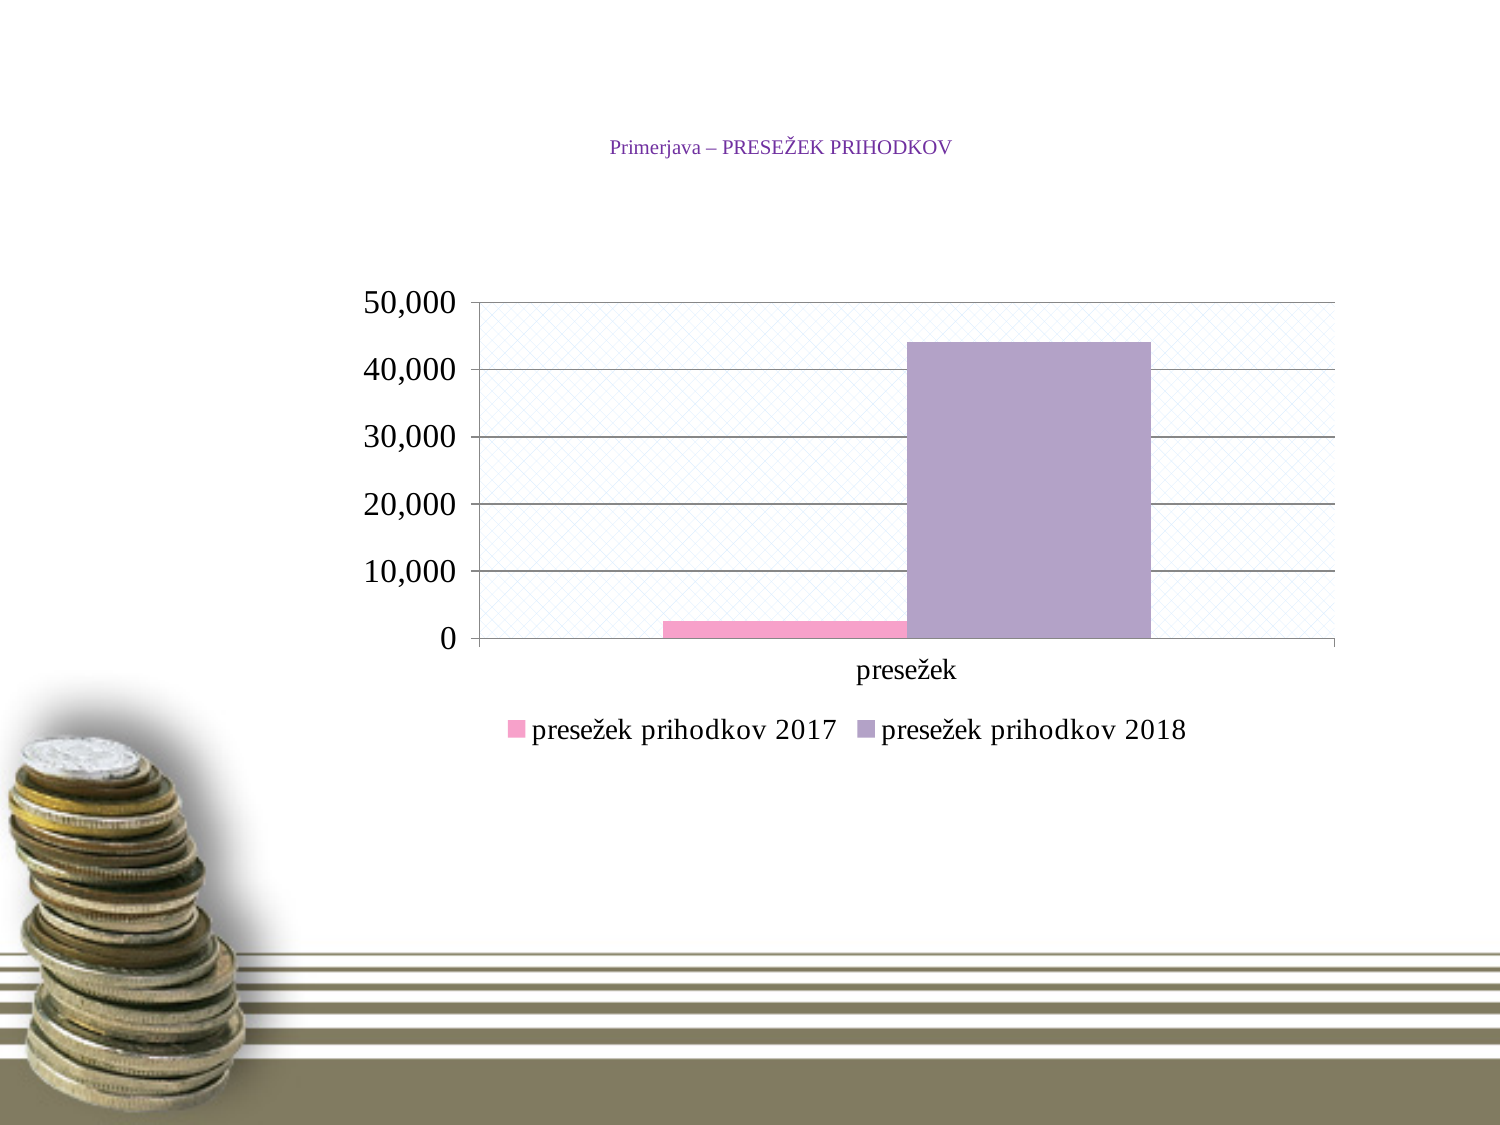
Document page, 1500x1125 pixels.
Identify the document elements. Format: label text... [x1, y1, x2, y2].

title Primerjava – PRESEŽEK PRIHODKOV [229, 125, 1333, 208]
chart [312, 255, 1384, 752]
picture [0, 0, 1500, 1125]
